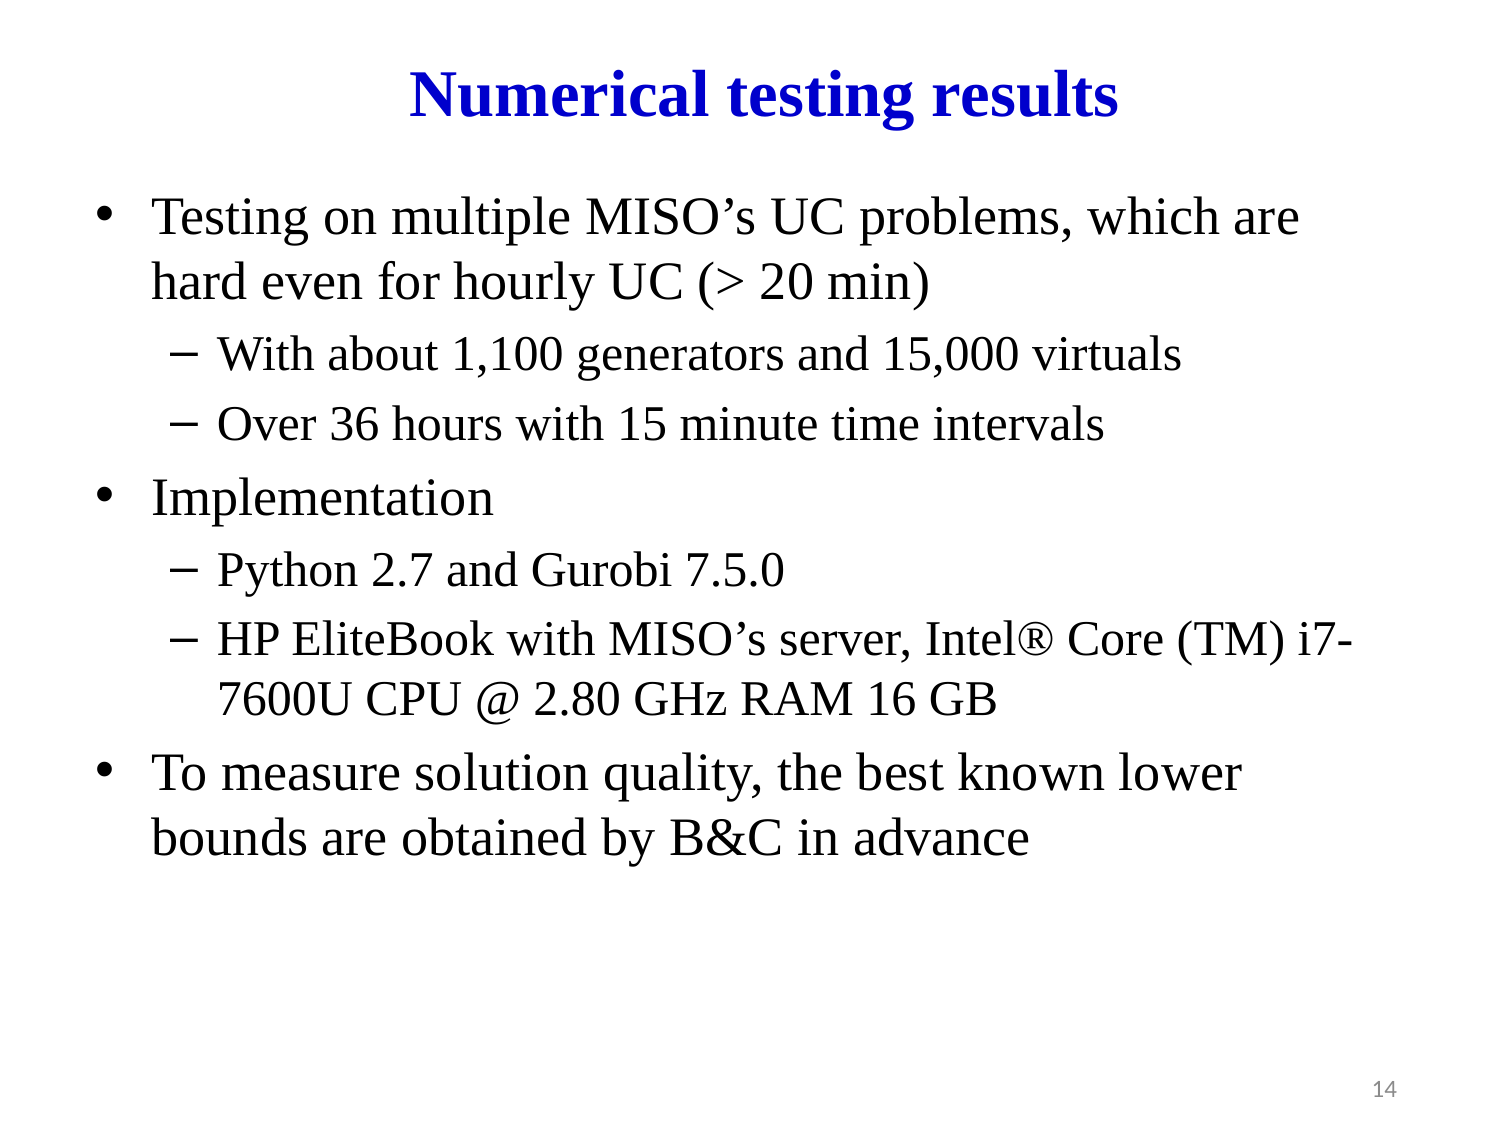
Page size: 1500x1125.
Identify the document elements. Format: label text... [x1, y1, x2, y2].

slide_number 14 [1099, 1050, 1413, 1125]
text_box Numerical testing results [167, 46, 1363, 134]
list Testing on multiple MISO’s UC problems, which are hard even for hourly UC (> 20 min) With about 1,100 generators and 15,000 virtuals Over 36 hours with 15 minute time intervals Implementation Python 2.7 and Gurobi 7.5.0 HP EliteBook with MISO’s server, Intel® Core (TM) i7-7600U CPU @ 2.80 GHz RAM 16 GB To measure solution quality, the best known lower bounds are obtained by B&C in advance [79, 172, 1399, 1103]
